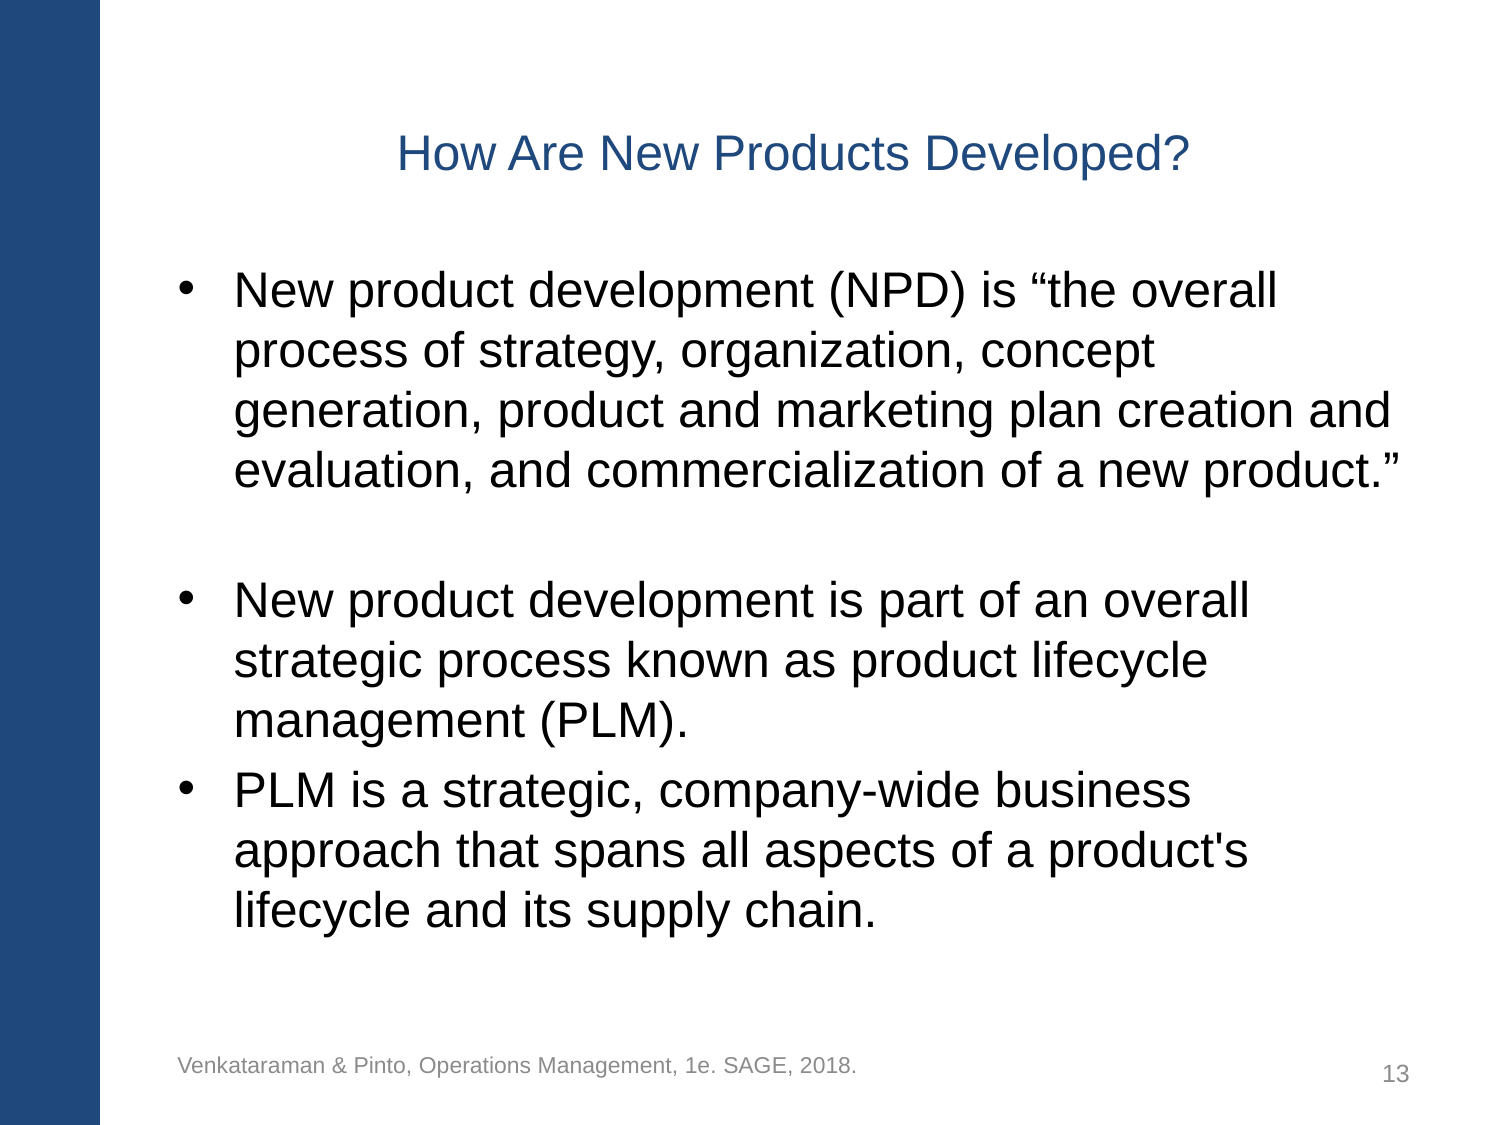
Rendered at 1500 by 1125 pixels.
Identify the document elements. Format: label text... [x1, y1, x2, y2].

title How Are New Products Developed? [162, 37, 1425, 249]
slide_number 13 [1350, 1042, 1425, 1103]
list New product development (NPD) is “the overall process of strategy, organization, concept generation, product and marketing plan creation and evaluation, and commercialization of a new product.” New product development is part of an overall strategic process known as product lifecycle management (PLM). PLM is a strategic, company-wide business approach that spans all aspects of a product's lifecycle and its supply chain. [162, 249, 1425, 1005]
footer Venkataraman & Pinto, Operations Management, 1e. SAGE, 2018. [162, 1042, 1313, 1103]
